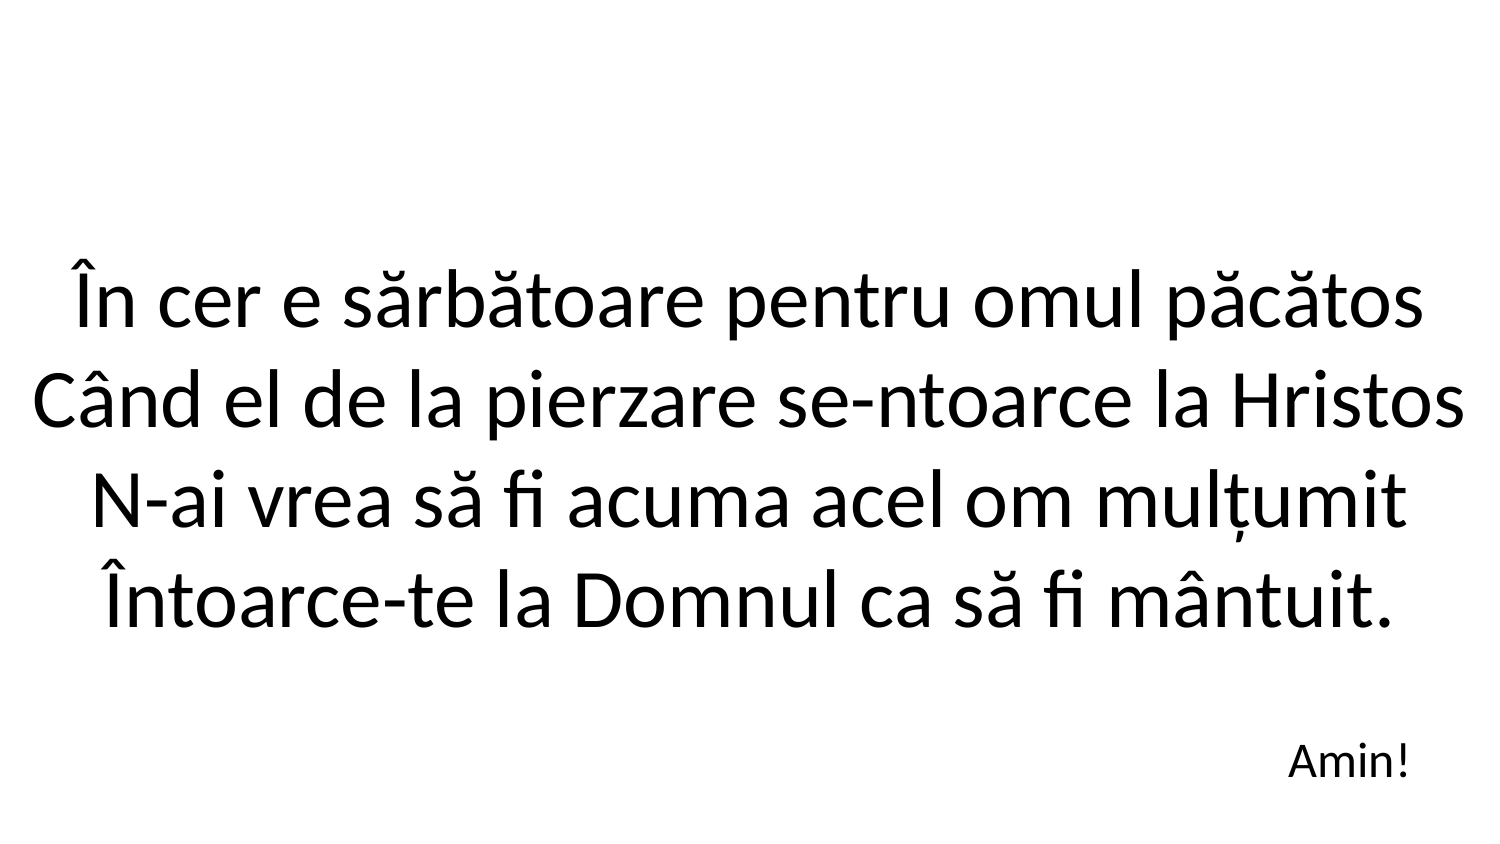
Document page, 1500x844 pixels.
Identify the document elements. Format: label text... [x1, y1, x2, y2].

text_box Amin! [1273, 674, 1427, 795]
text_box În cer e sărbătoare pentru omul păcătos Când el de la pierzare se-ntoarce la Hristos N-ai vrea să fi acuma acel om mulțumit Întoarce-te la Domnul ca să fi mântuit. [18, 192, 1482, 652]
